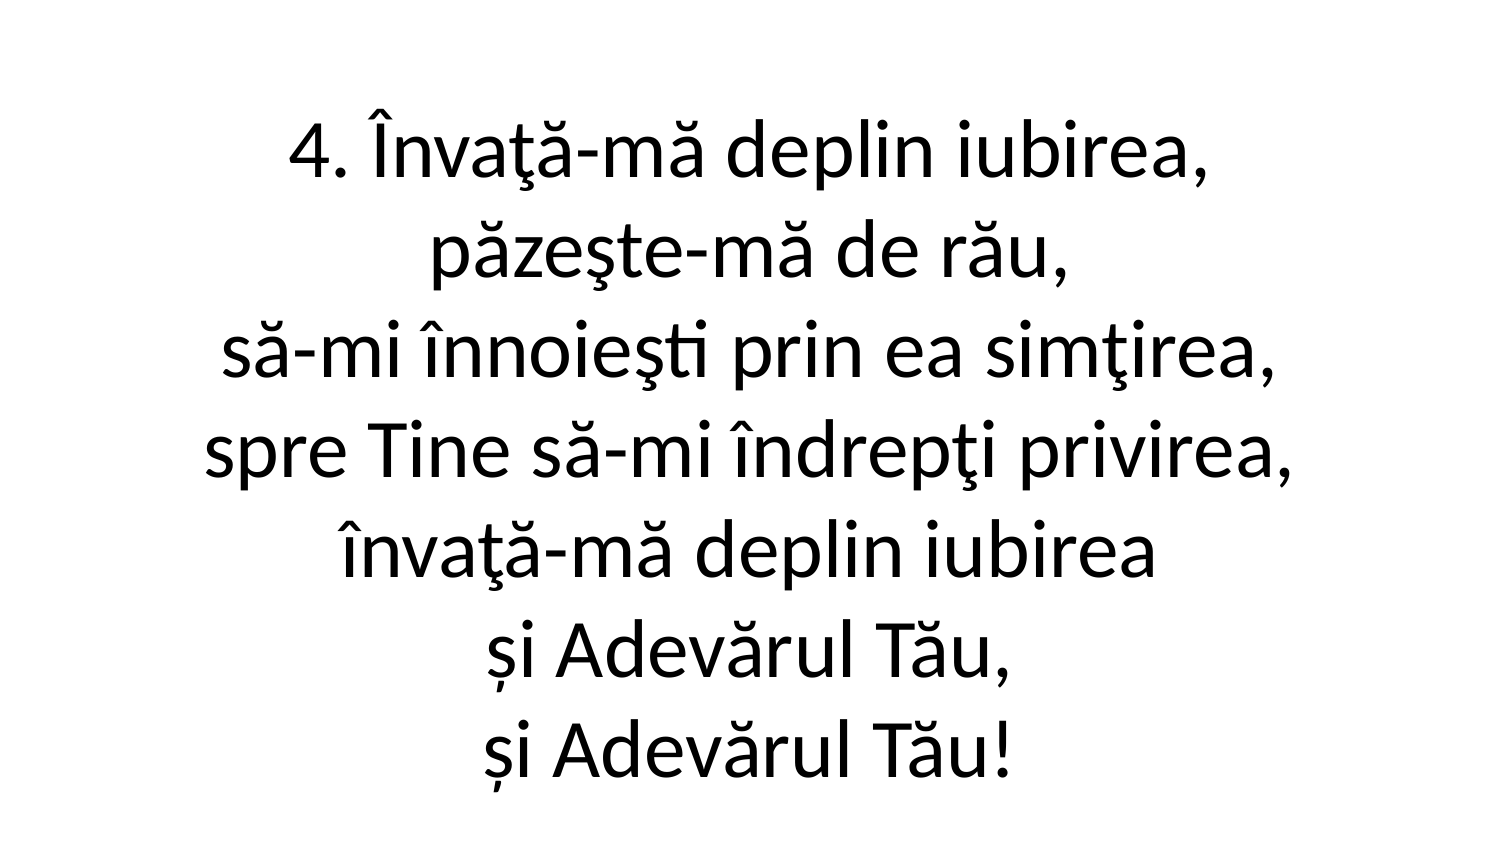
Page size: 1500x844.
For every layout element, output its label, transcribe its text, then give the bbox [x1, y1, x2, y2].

text_box 4. Învaţă-mă deplin iubirea, păzeşte-mă de rău, să-mi înnoieşti prin ea simţirea, spre Tine să-mi îndrepţi privirea, învaţă-mă deplin iubirea și Adevărul Tău, și Adevărul Tău! [188, 42, 1312, 802]
